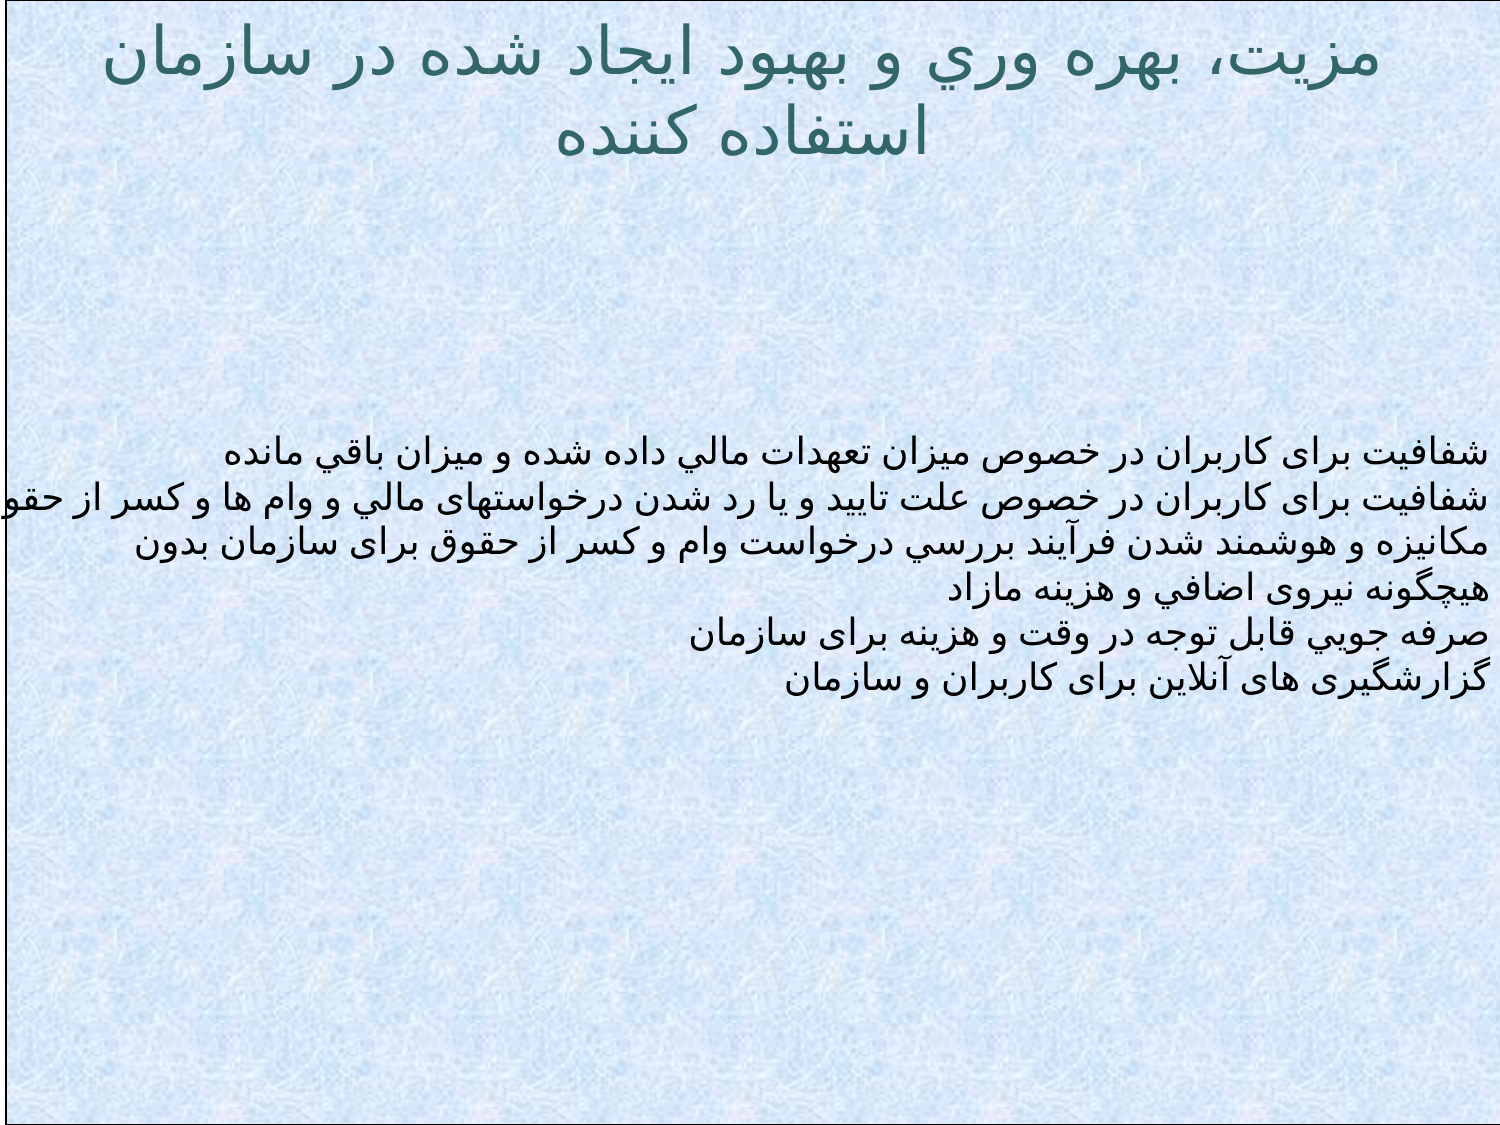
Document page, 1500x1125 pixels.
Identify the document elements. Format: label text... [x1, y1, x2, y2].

text_box مزيت، بهره وري و بهبود ايجاد شده در سازمان استفاده كننده [68, 87, 1418, 175]
text_box شفافيت برای کاربران در خصوص ميزان تعهدات مالي داده شده و ميزان باقي مانده شفافيت برای کاربران در خصوص علت تاييد و يا رد شدن درخواستهای مالي و وام ها و کسر از حقوق مکانيزه و هوشمند شدن فرآيند بررسي درخواست وام و کسر از حقوق برای سازمان بدون هيچگونه نيروی اضافي و هزينه مازاد صرفه جويي قابل توجه در وقت و هزينه برای سازمان گزارشگيری های آنلاين برای کاربران و سازمان [5, 0, 1500, 1125]
